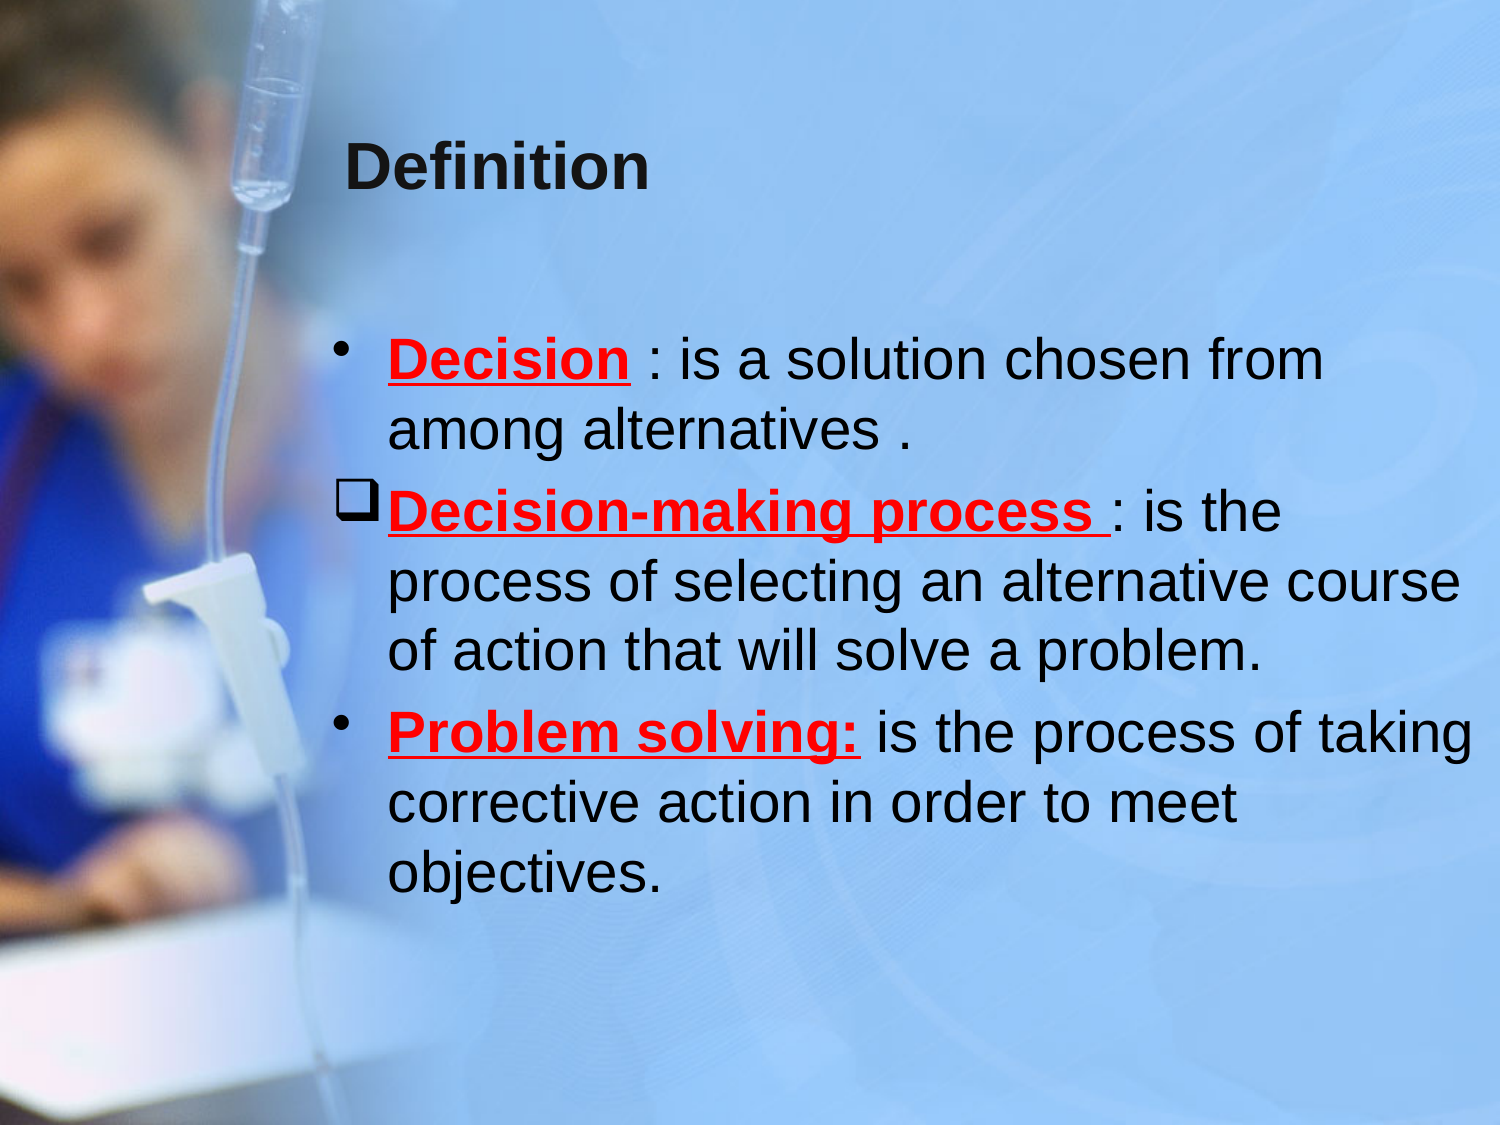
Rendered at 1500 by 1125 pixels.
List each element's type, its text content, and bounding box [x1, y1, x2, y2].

list Decision : is a solution chosen from among alternatives . Decision-making process : is the process of selecting an alternative course of action that will solve a problem. Problem solving: is the process of taking corrective action in order to meet objectives. [316, 231, 1500, 920]
picture [0, 0, 1500, 1125]
title Definition [329, 110, 1419, 211]
